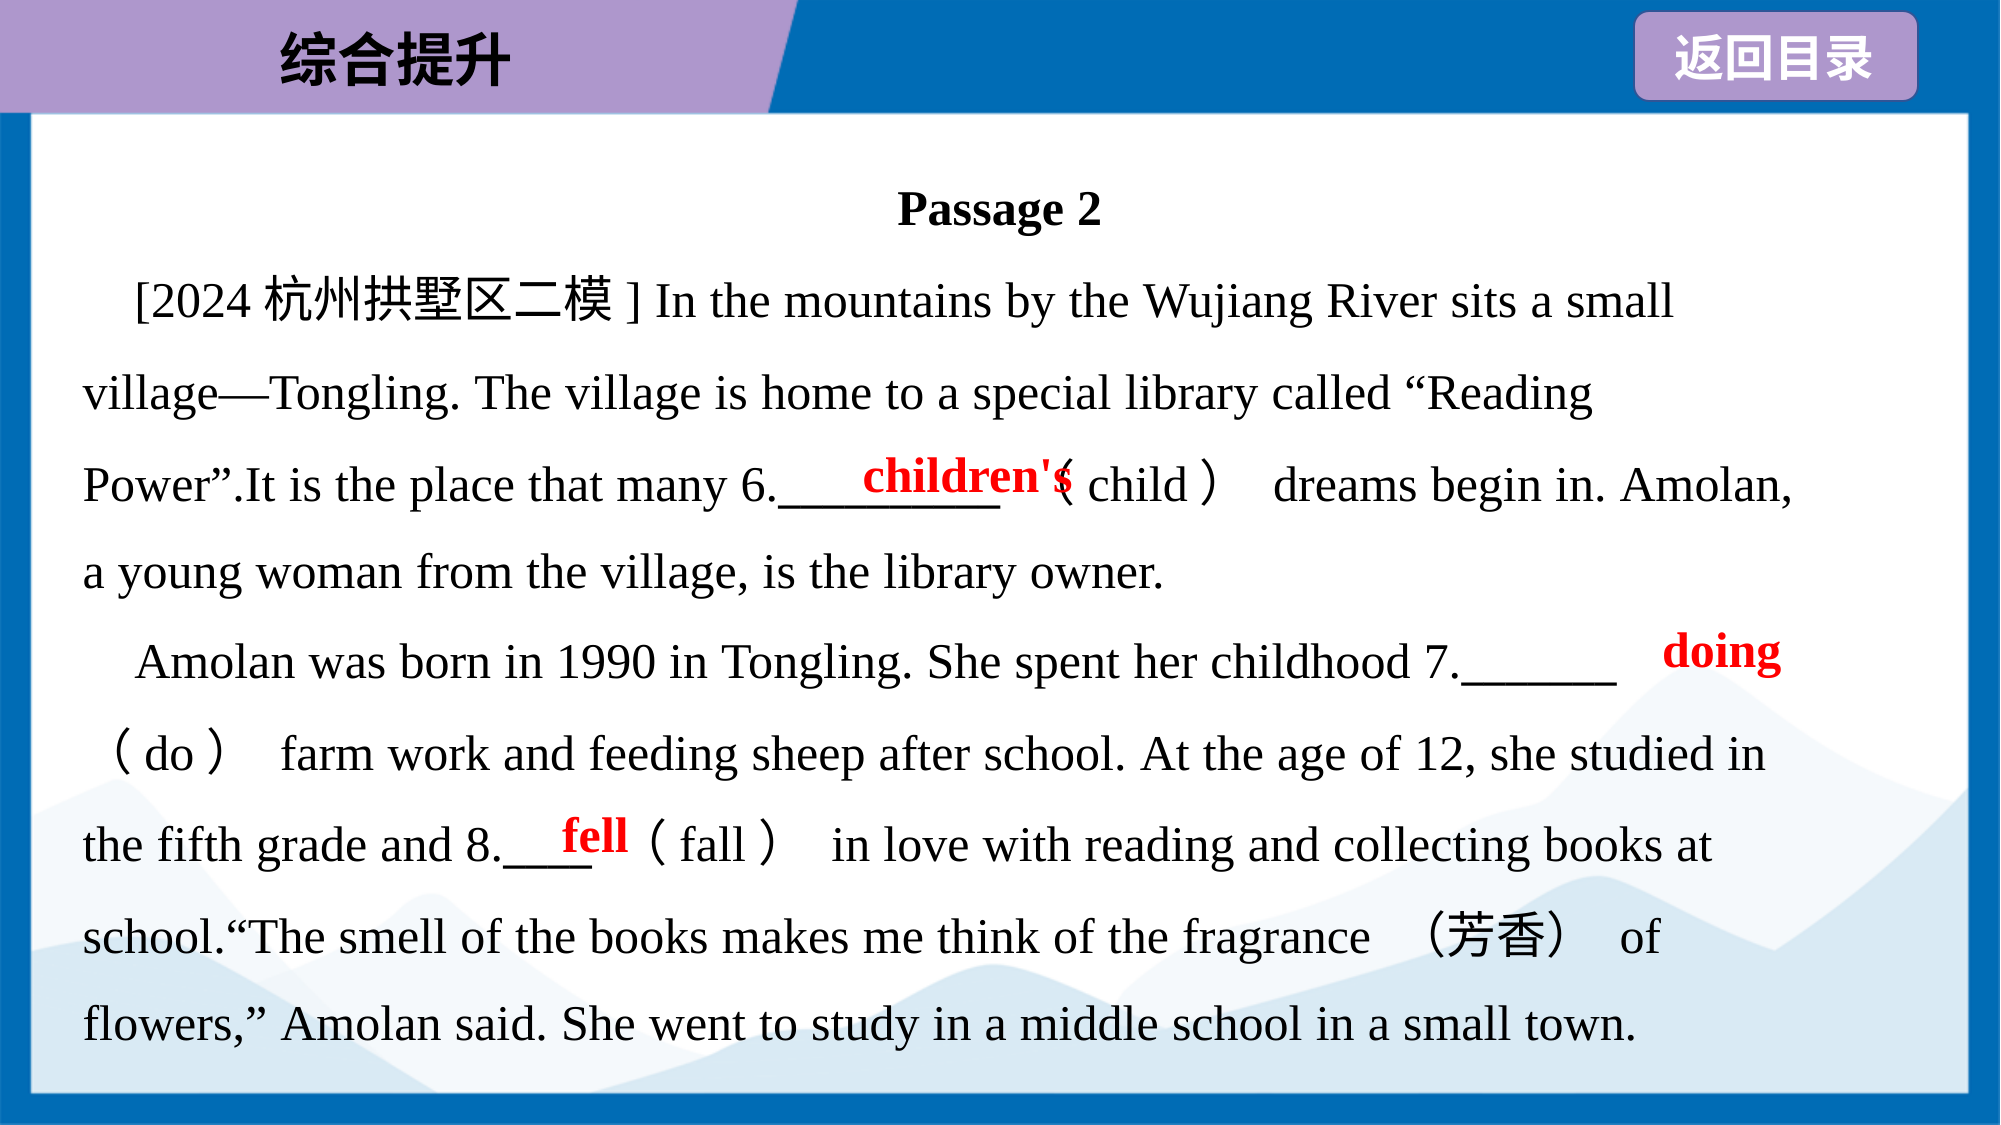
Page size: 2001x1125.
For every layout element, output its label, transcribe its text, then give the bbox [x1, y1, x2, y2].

picture [0, 0, 2000, 1125]
text_box fell [544, 775, 647, 854]
text_box Passage 2 [82, 147, 1917, 226]
text_box children's [844, 415, 1091, 494]
text_box Amolan was born in 1990 in Tongling. She spent her childhood 7._______ （do） farm work and feeding sheep after school. At the age of 12, she studied in the fifth grade and 8.____ （fall） in love with reading and collecting books at school.“The smell of the books makes me think of the fragrance （芳香） of flowers,” Amolan said. She went to study in a middle school in a small town. [82, 596, 1917, 1042]
text_box [2024杭州拱墅区二模] In the mountains by the Wujiang River sits a small village—Tongling. The village is home to a special library called “Reading Power”.It is the place that many 6.__________ （child） dreams begin in. Amolan, a young woman from the village, is the library owner. [82, 236, 1917, 590]
text_box doing [1643, 590, 1800, 669]
